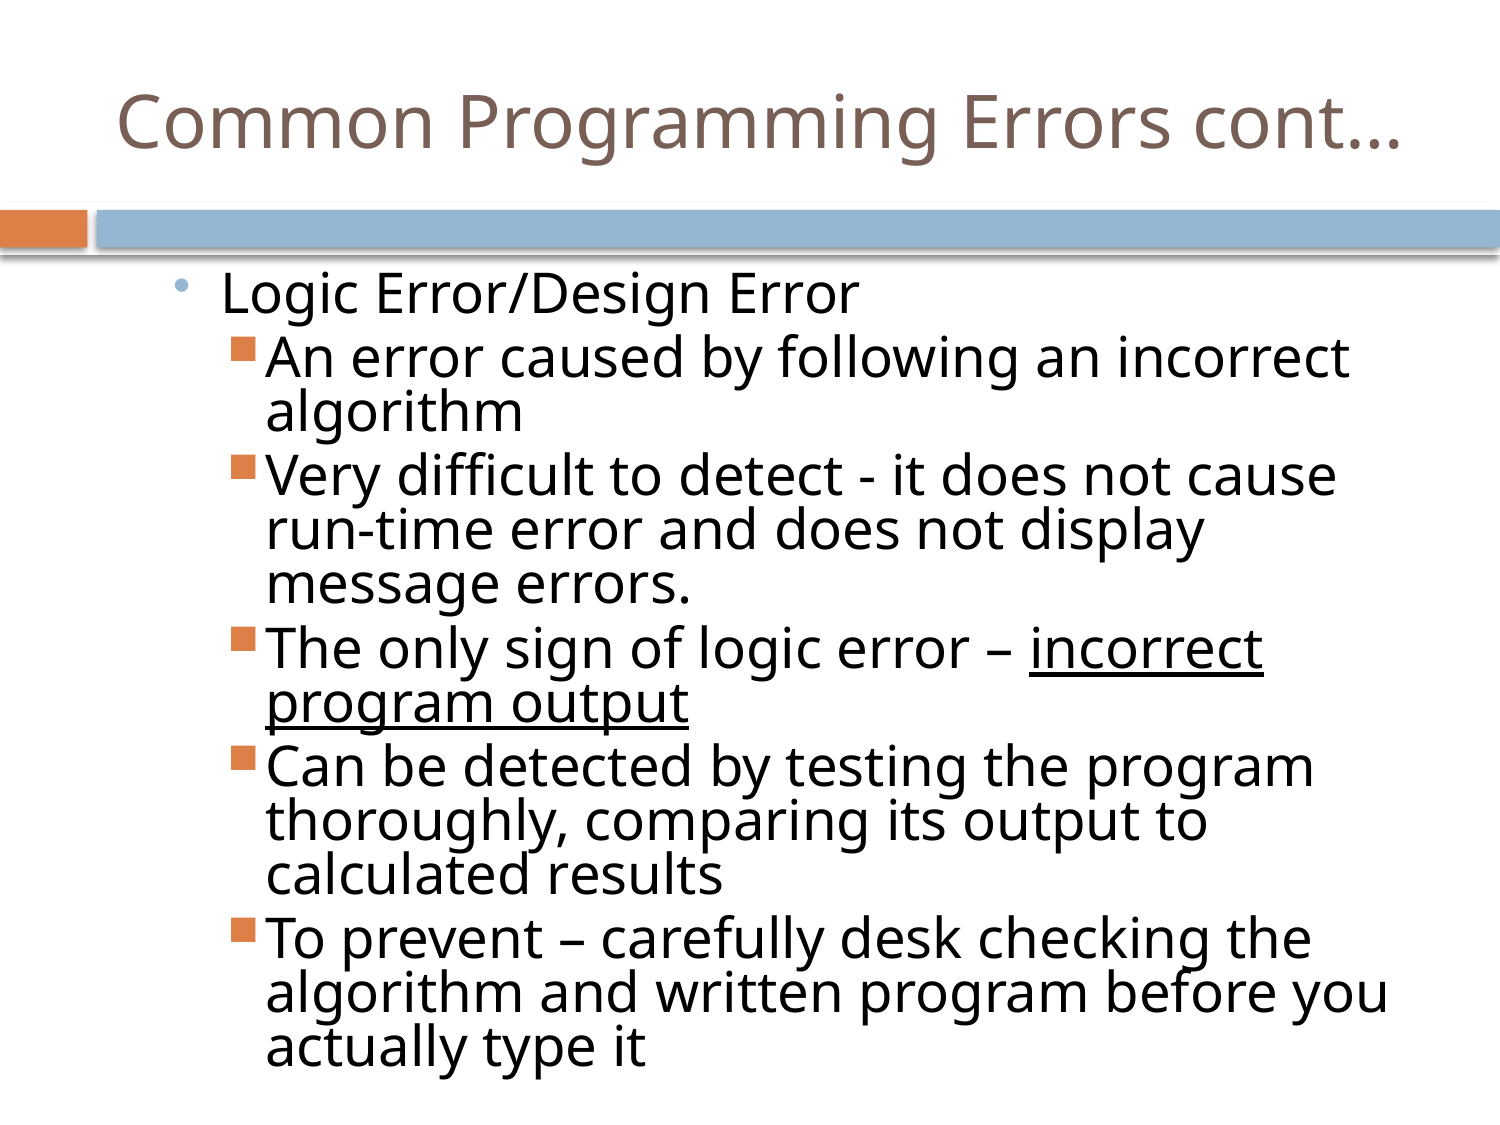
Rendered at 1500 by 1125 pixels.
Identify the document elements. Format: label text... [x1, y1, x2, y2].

list Logic Error/Design Error An error caused by following an incorrect algorithm Very difficult to detect - it does not cause run-time error and does not display message errors. The only sign of logic error – incorrect program output Can be detected by testing the program thoroughly, comparing its output to calculated results To prevent – carefully desk checking the algorithm and written program before you actually type it [100, 262, 1438, 1000]
title Common Programming Errors cont… [100, 37, 1438, 200]
